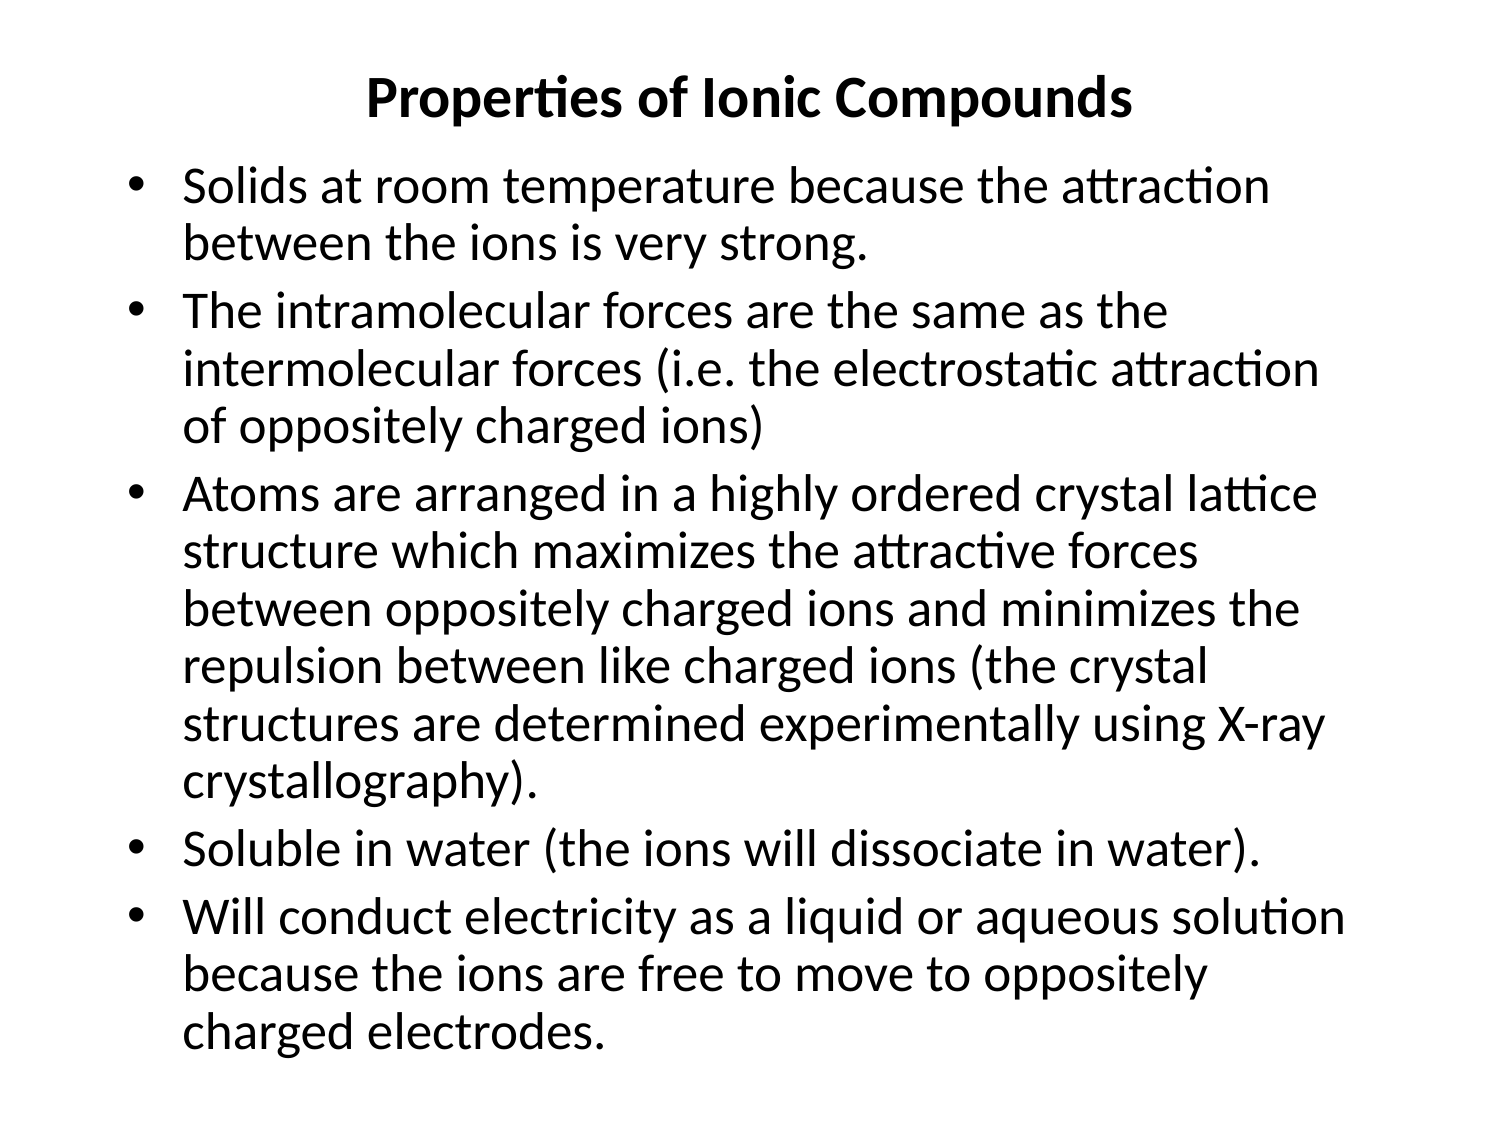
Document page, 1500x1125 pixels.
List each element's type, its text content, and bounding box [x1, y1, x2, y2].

list Solids at room temperature because the attraction between the ions is very strong. The intramolecular forces are the same as the intermolecular forces (i.e. the electrostatic attraction of oppositely charged ions) Atoms are arranged in a highly ordered crystal lattice structure which maximizes the attractive forces between oppositely charged ions and minimizes the repulsion between like charged ions (the crystal structures are determined experimentally using X-ray crystallography). Soluble in water (the ions will dissociate in water). Will conduct electricity as a liquid or aqueous solution because the ions are free to move to oppositely charged electrodes. [112, 149, 1388, 1076]
title Properties of Ionic Compounds [112, 49, 1388, 138]
